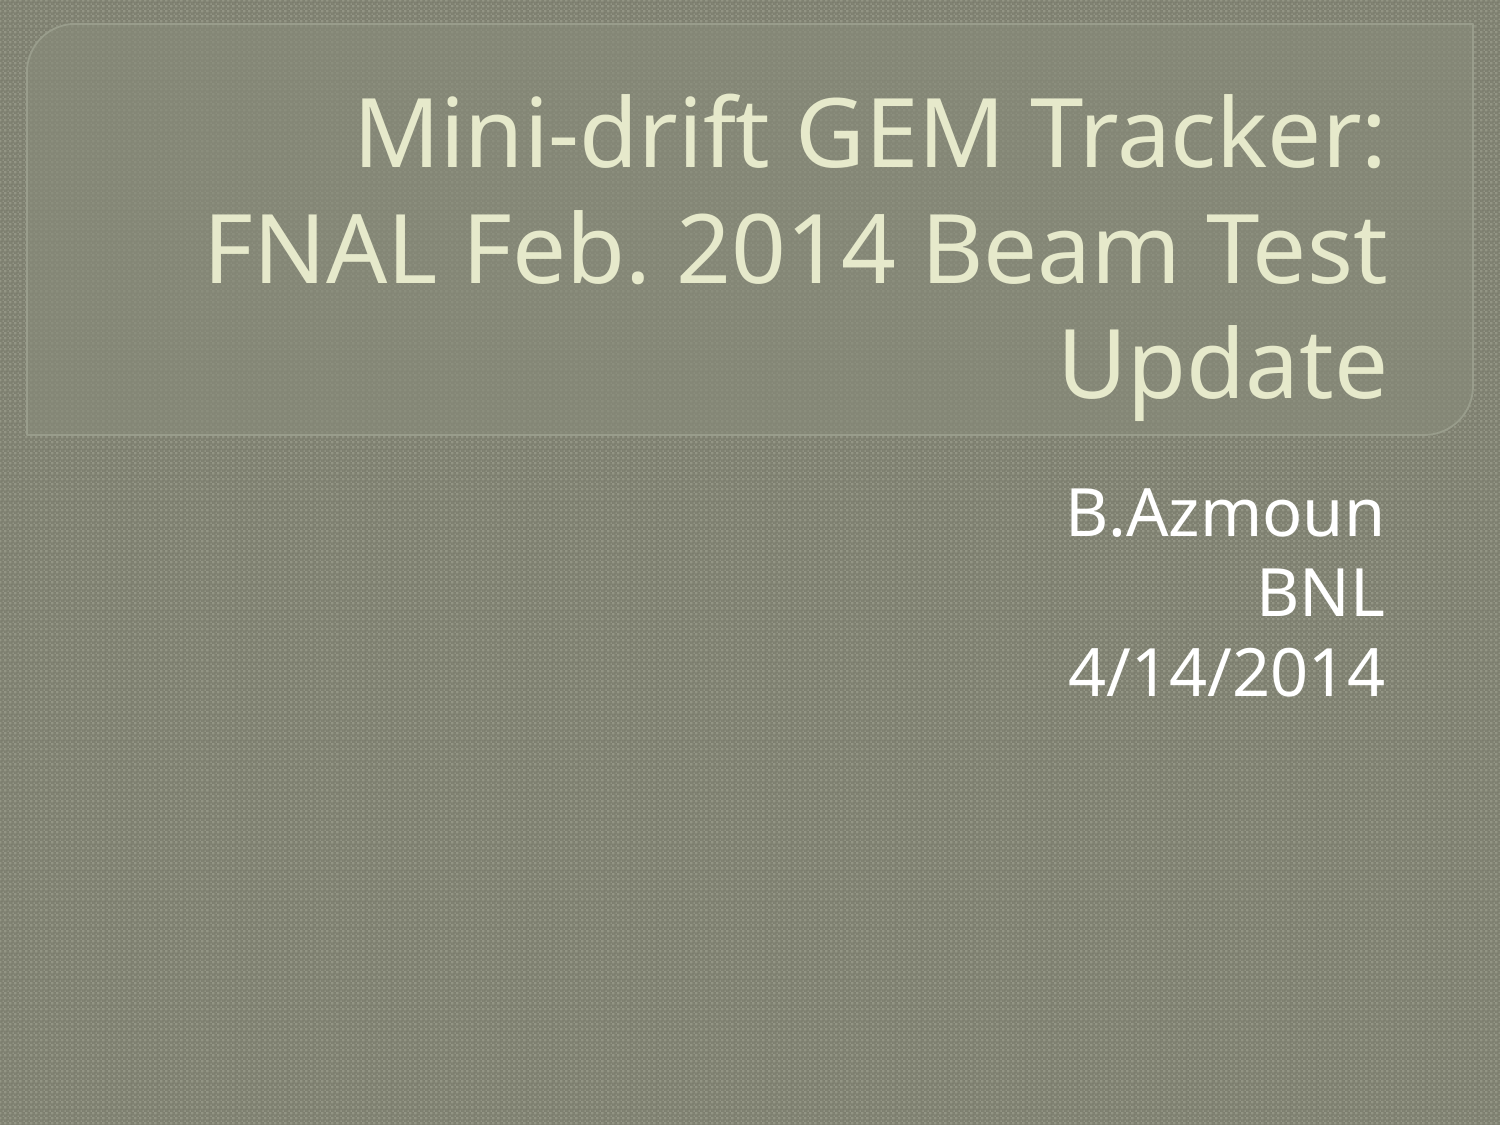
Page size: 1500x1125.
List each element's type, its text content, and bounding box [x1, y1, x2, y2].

title Mini-drift GEM Tracker: FNAL Feb. 2014 Beam Test Update [76, 62, 1427, 425]
subtitle B.Azmoun BNL 4/14/2014 [350, 462, 1427, 750]
